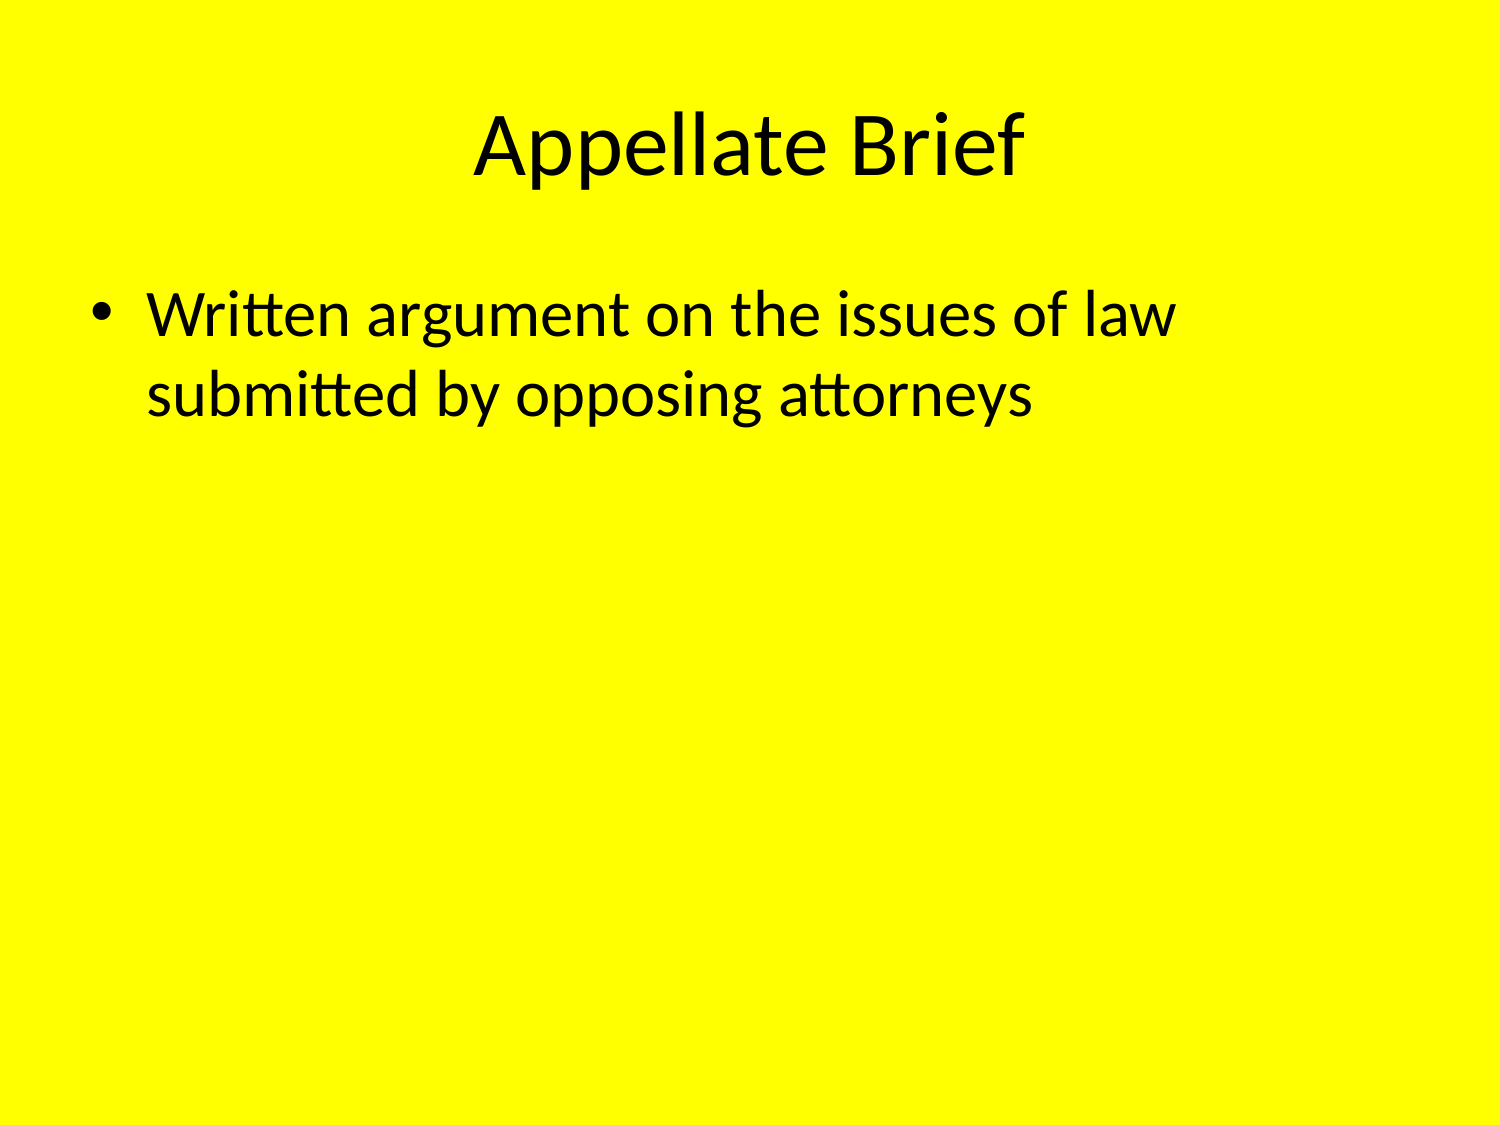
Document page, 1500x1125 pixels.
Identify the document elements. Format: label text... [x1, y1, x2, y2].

title Appellate Brief [75, 45, 1425, 233]
list Written argument on the issues of law submitted by opposing attorneys [75, 262, 1425, 1005]
